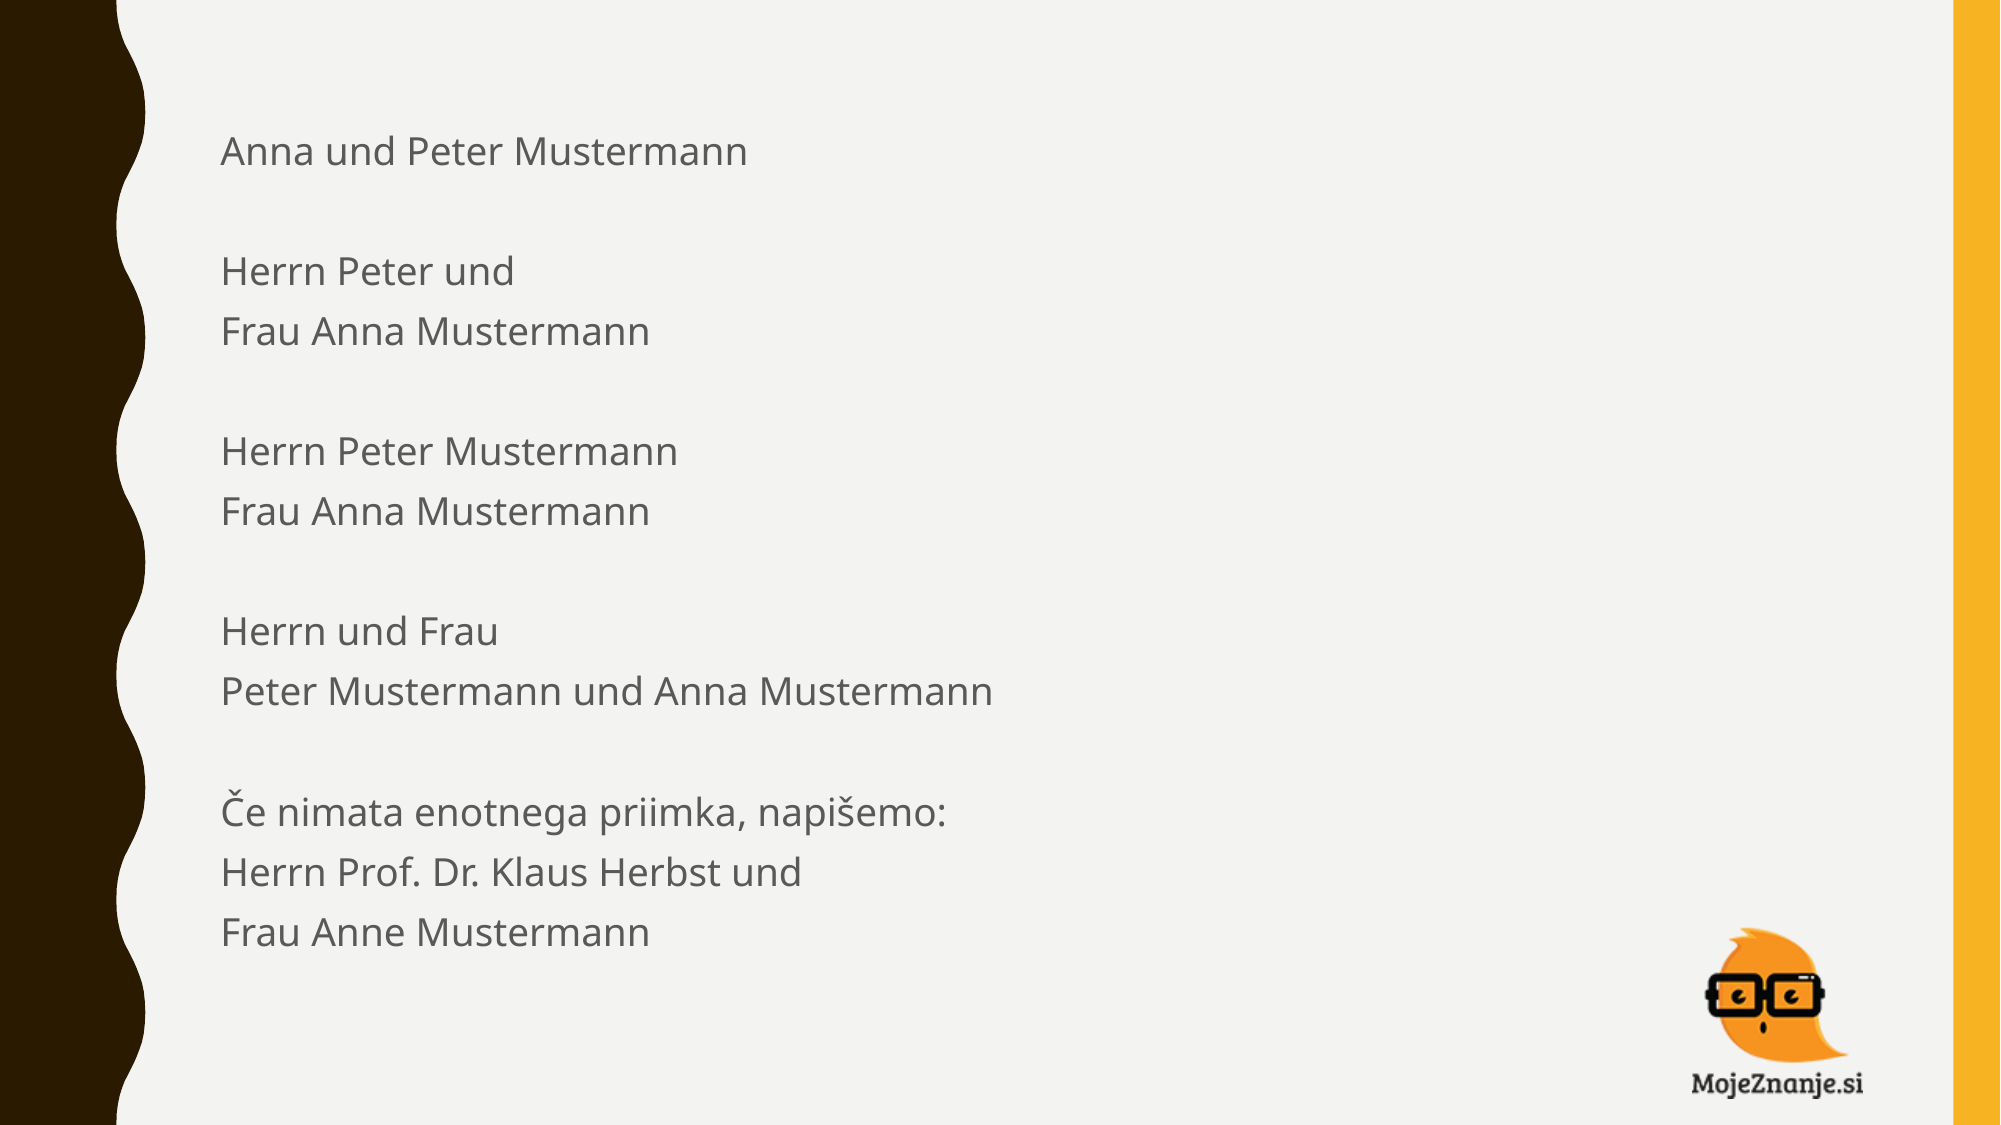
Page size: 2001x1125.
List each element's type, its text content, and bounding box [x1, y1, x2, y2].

picture [1692, 965, 1863, 1099]
list Anna und Peter Mustermann Herrn Peter und Frau Anna Mustermann Herrn Peter Mustermann Frau Anna Mustermann Herrn und Frau Peter Mustermann und Anna Mustermann Če nimata enotnega priimka, napišemo: Herrn Prof. Dr. Klaus Herbst und Frau Anne Mustermann [205, 118, 1875, 965]
